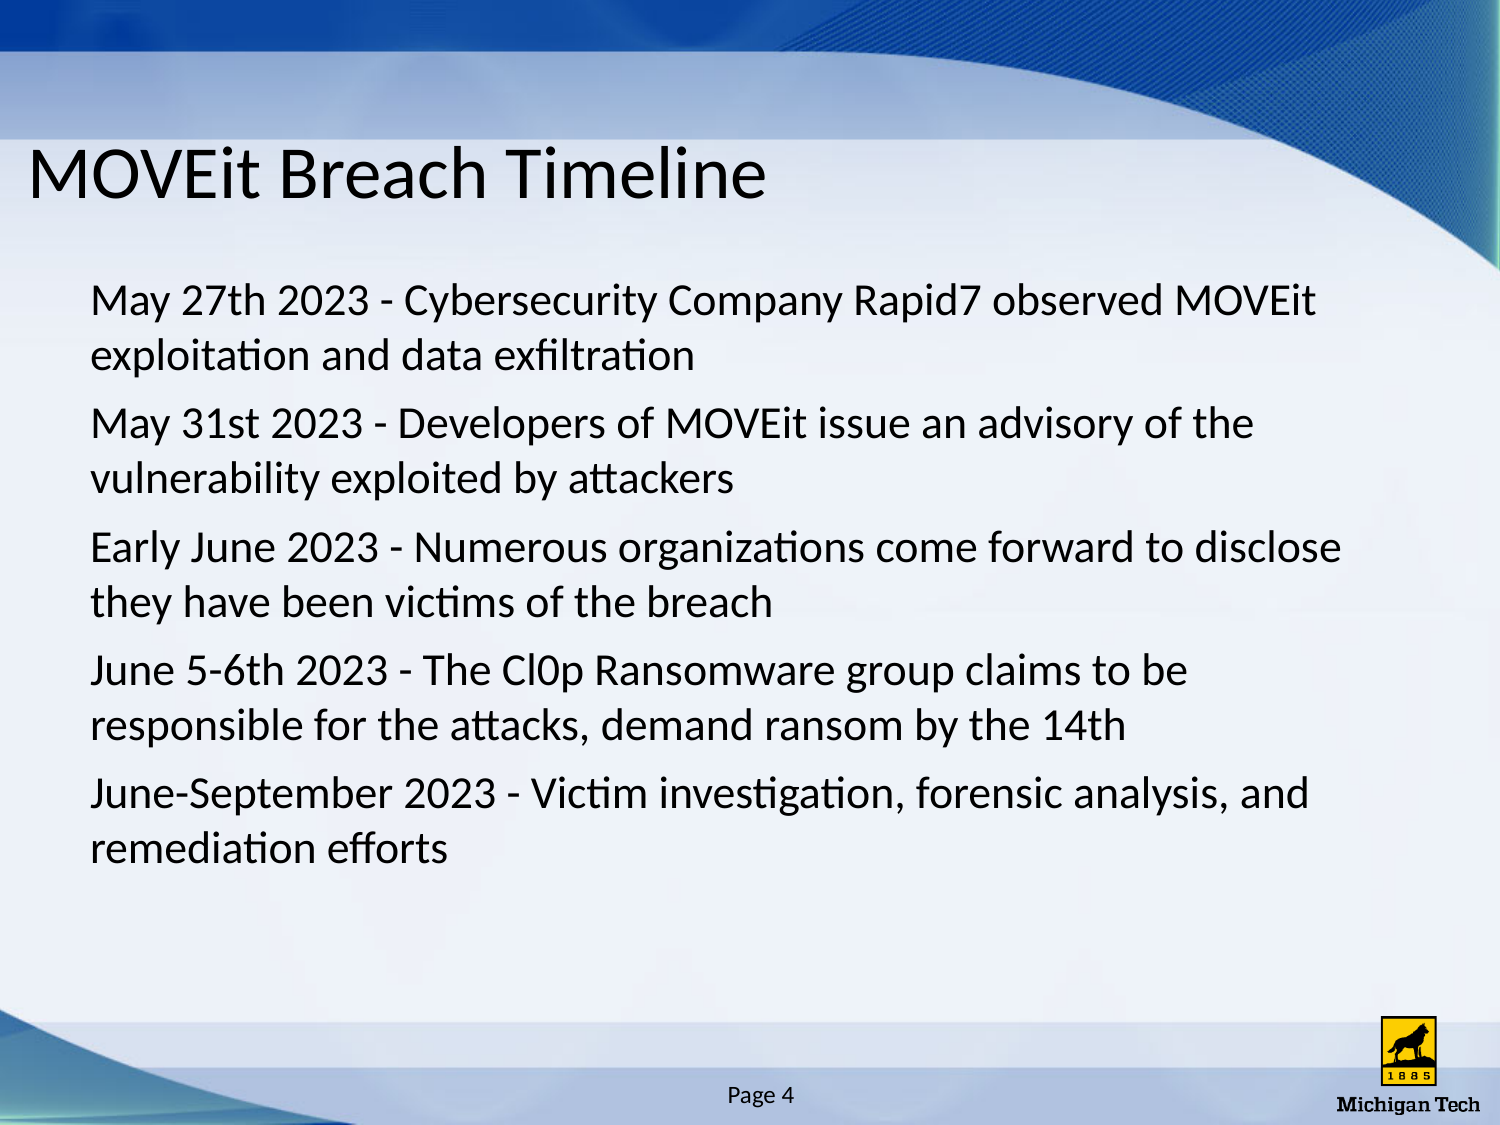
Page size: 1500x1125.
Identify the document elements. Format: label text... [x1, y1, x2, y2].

title MOVEit Breach Timeline [12, 75, 1263, 263]
picture [0, 0, 1500, 1125]
list May 27th 2023 - Cybersecurity Company Rapid7 observed MOVEit exploitation and data exfiltration May 31st 2023 - Developers of MOVEit issue an advisory of the vulnerability exploited by attackers Early June 2023 - Numerous organizations come forward to disclose they have been victims of the breach June 5-6th 2023 - The Cl0p Ransomware group claims to be responsible for the attacks, demand ransom by the 14th June-September 2023 - Victim investigation, forensic analysis, and remediation efforts [75, 262, 1425, 1063]
